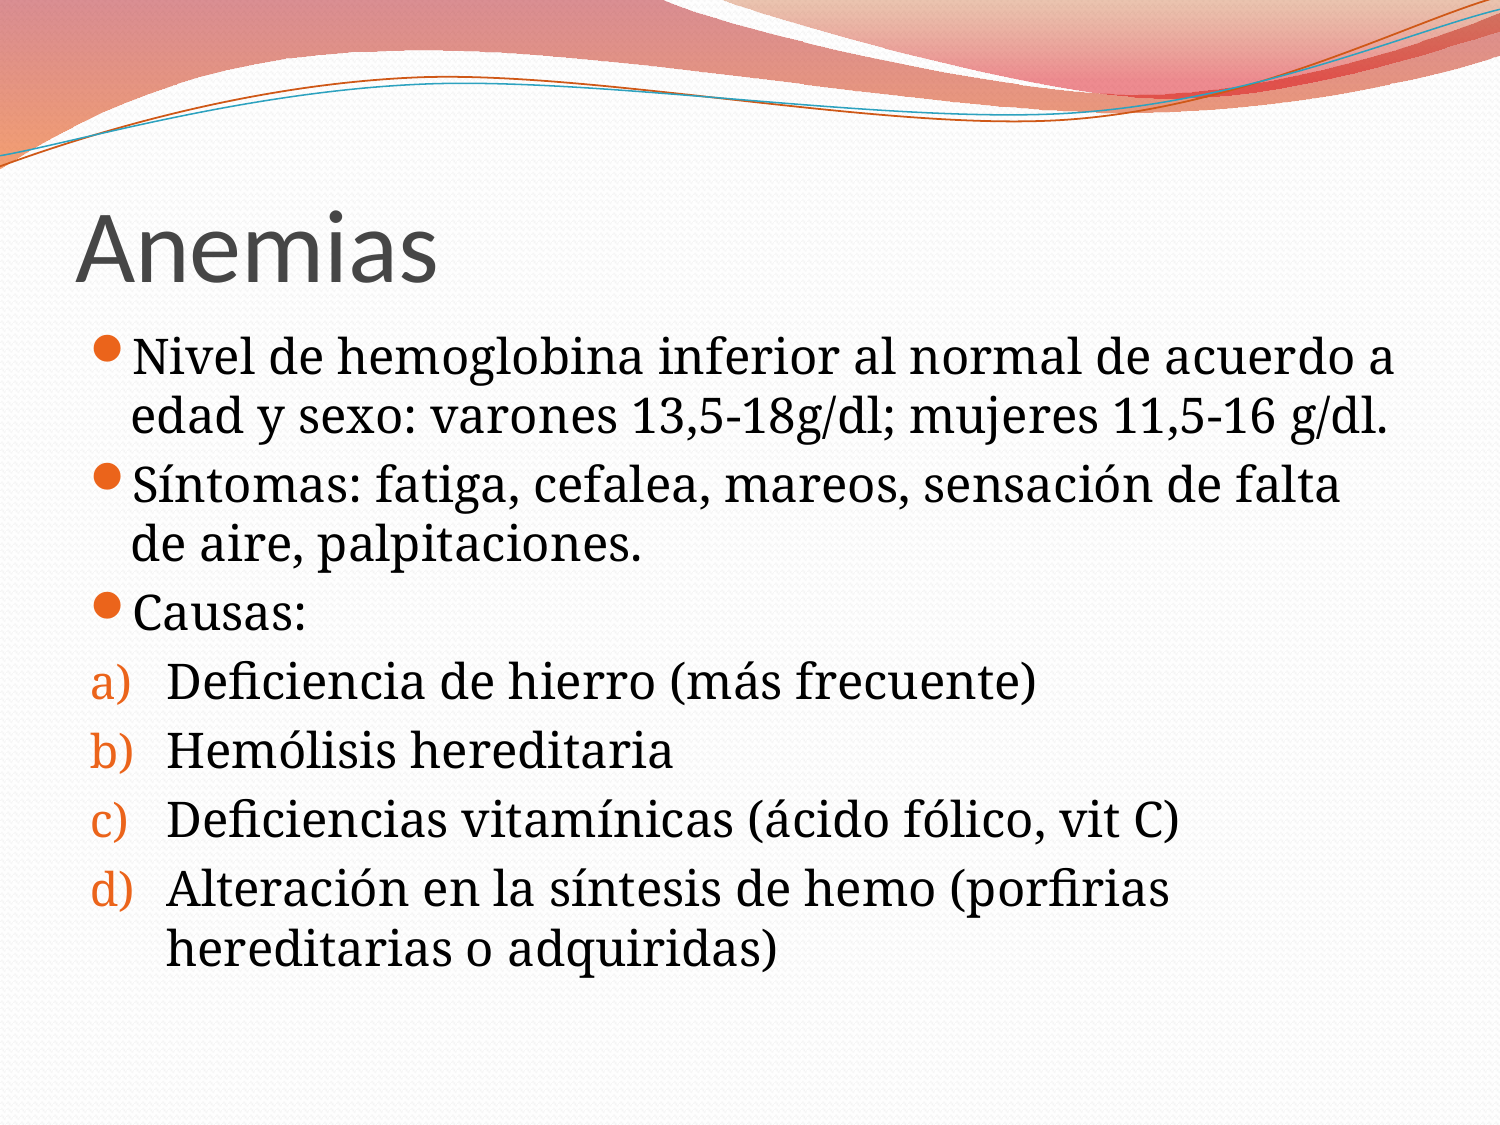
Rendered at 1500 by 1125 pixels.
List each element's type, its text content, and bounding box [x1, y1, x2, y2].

title Anemias [75, 115, 1425, 303]
list Nivel de hemoglobina inferior al normal de acuerdo a edad y sexo: varones 13,5-18g/dl; mujeres 11,5-16 g/dl. Síntomas: fatiga, cefalea, mareos, sensación de falta de aire, palpitaciones. Causas: Deficiencia de hierro (más frecuente) Hemólisis hereditaria Deficiencias vitamínicas (ácido fólico, vit C) Alteración en la síntesis de hemo (porfirias hereditarias o adquiridas) [75, 317, 1425, 1038]
